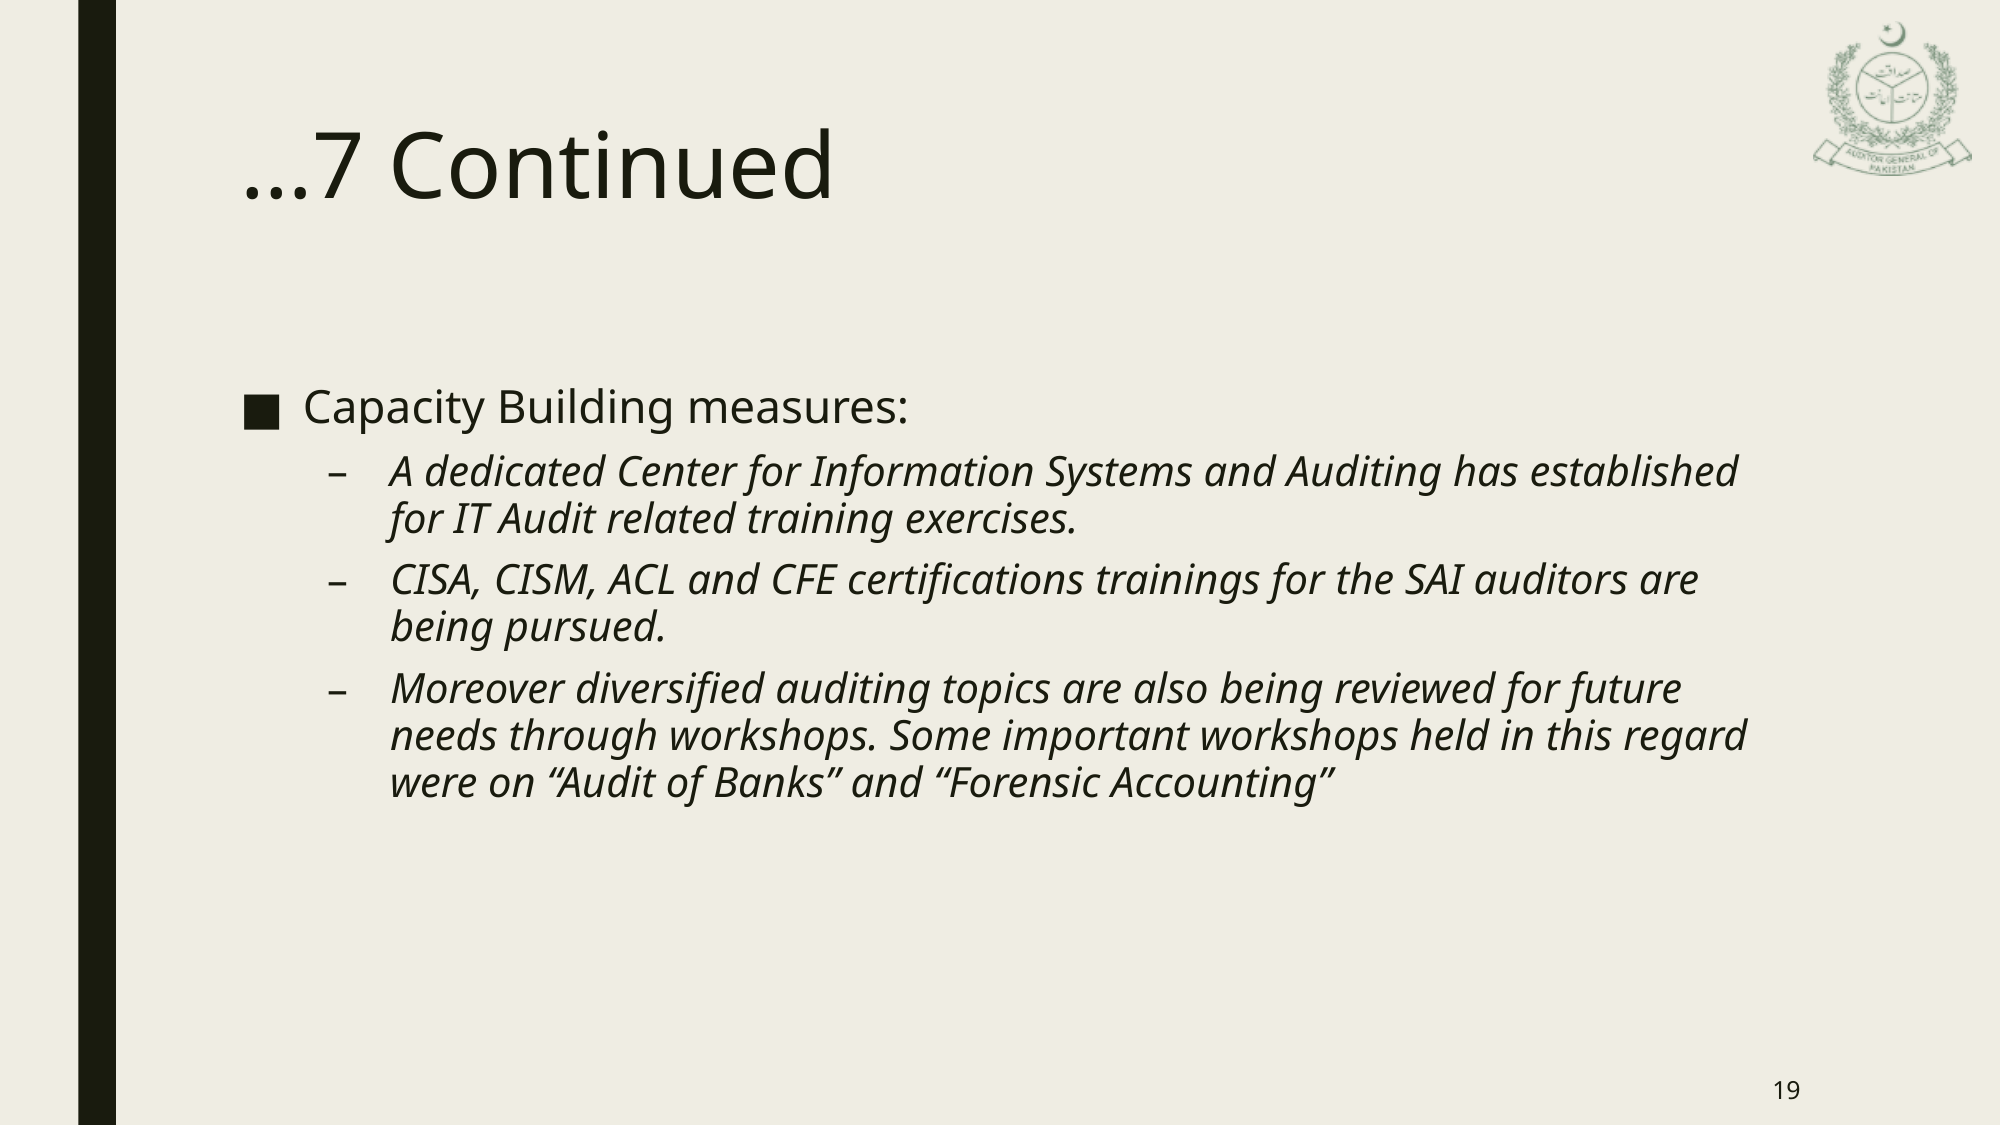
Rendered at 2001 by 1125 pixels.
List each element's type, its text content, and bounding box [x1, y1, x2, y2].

list Capacity Building measures: A dedicated Center for Information Systems and Auditing has established for IT Audit related training exercises. CISA, CISM, ACL and CFE certifications trainings for the SAI auditors are being pursued. Moreover diversified auditing topics are also being reviewed for future needs through workshops. Some important workshops held in this regard were on “Audit of Banks” and “Forensic Accounting” [225, 375, 1800, 963]
slide_number 19 [1553, 1058, 1816, 1125]
title …7 Continued [225, 112, 1800, 357]
